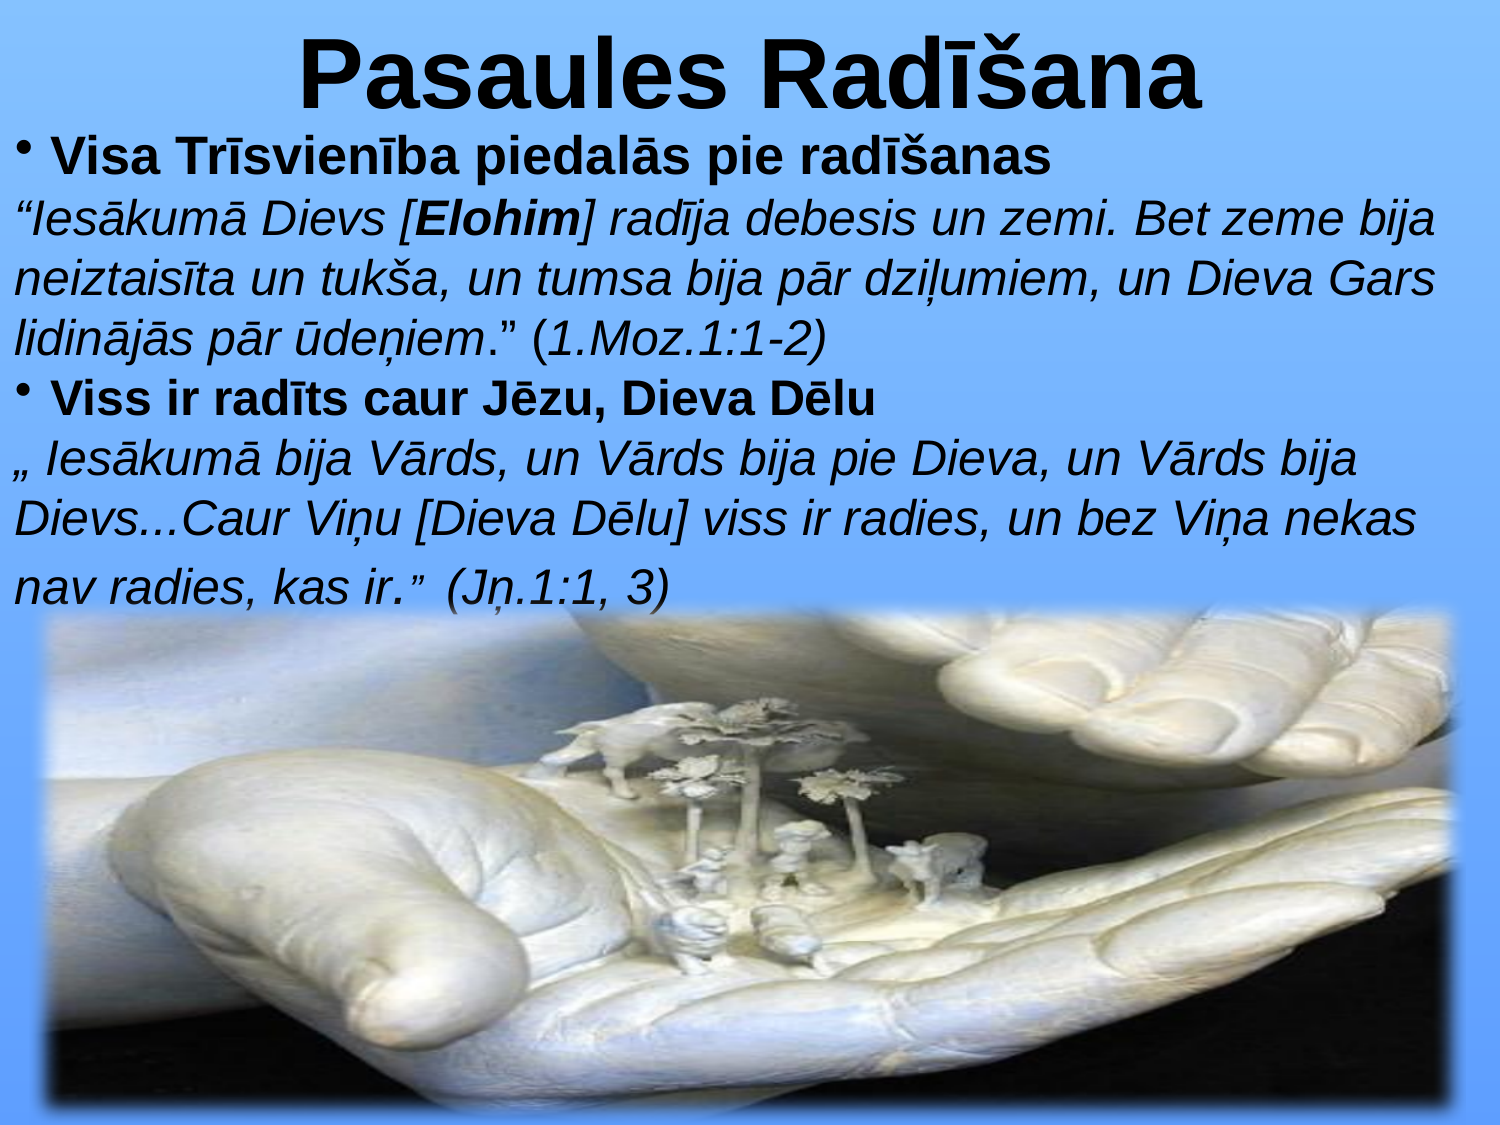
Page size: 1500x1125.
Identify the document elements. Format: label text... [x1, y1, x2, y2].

picture [29, 597, 1466, 1125]
title Pasaules Radīšana [0, 23, 1500, 113]
text_box Visa Trīsvienība piedalās pie radīšanas “Iesākumā Dievs [Elohim] radīja debesis un zemi. Bet zeme bija neiztaisīta un tukša, un tumsa bija pār dziļumiem, un Dieva Gars lidinājās pār ūdeņiem.” (1.Moz.1:1-2) Viss ir radīts caur Jēzu, Dieva Dēlu „ Iesākumā bija Vārds, un Vārds bija pie Dieva, un Vārds bija Dievs...Caur Viņu [Dieva Dēlu] viss ir radies, un bez Viņa nekas nav radies, kas ir.” (Jņ.1:1, 3) [0, 113, 1500, 624]
